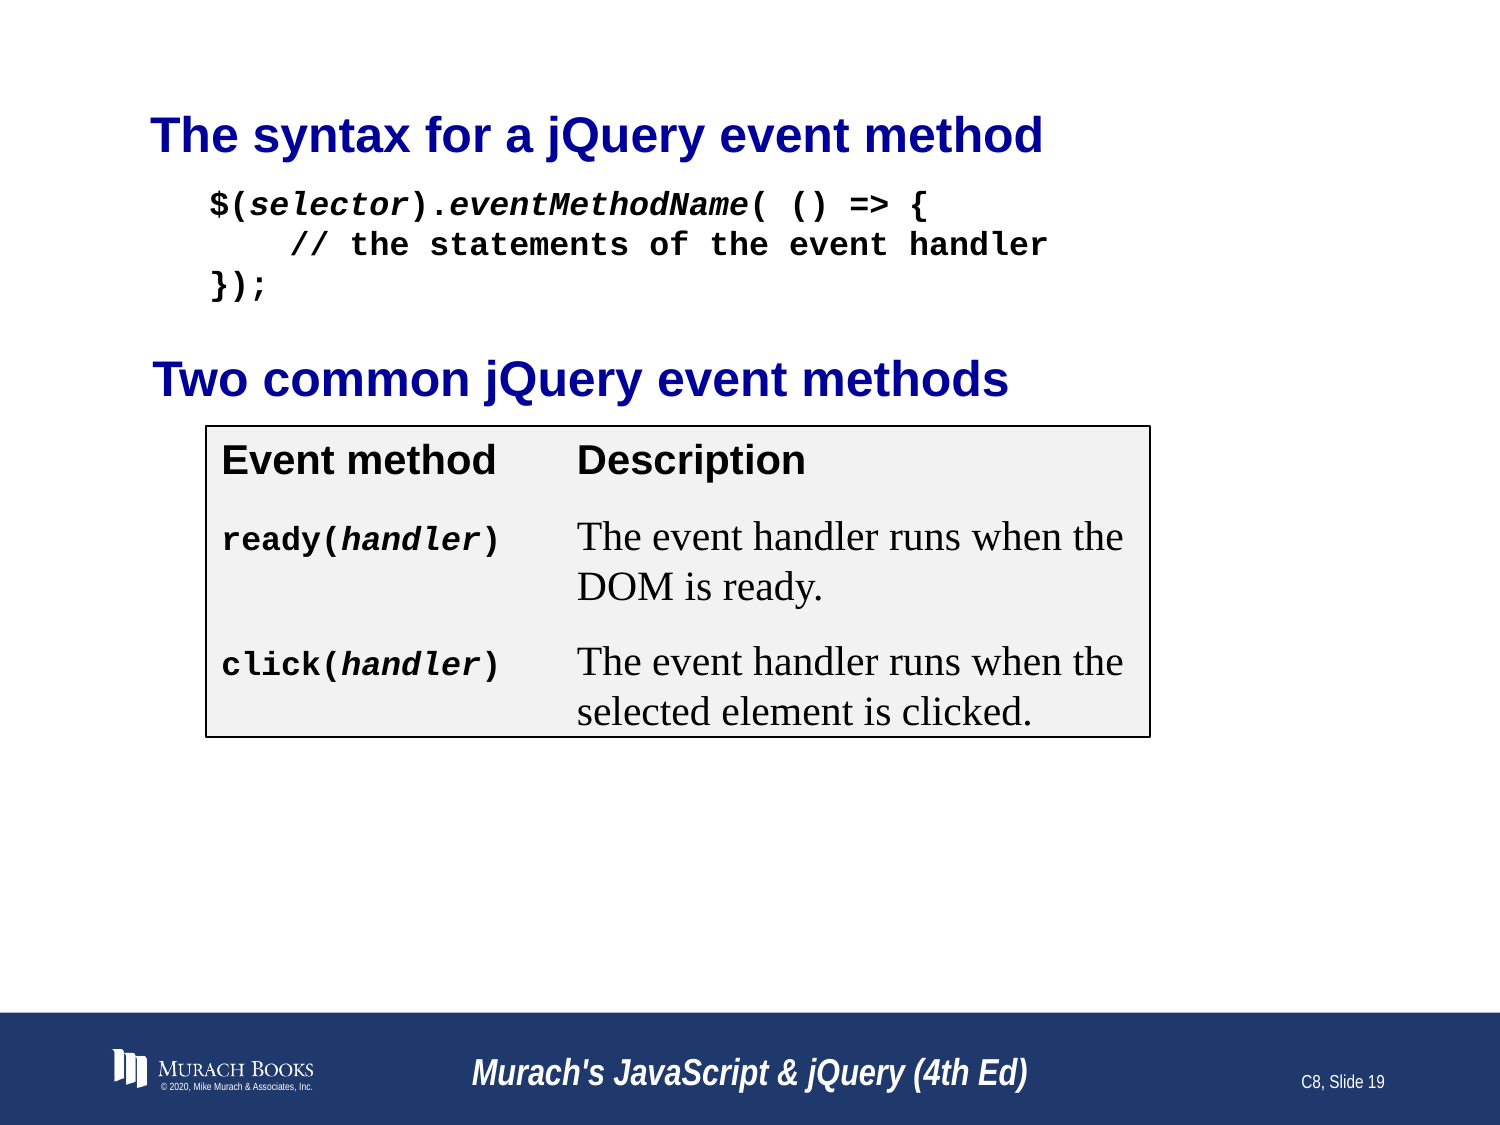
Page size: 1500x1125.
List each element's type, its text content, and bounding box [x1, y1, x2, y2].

slide_number C8, Slide 19 [1087, 1025, 1400, 1100]
footer © 2020, Mike Murach & Associates, Inc. [12, 1025, 463, 1100]
list Event method Description ready(handler) The event handler runs when the DOM is ready. click(handler) The event handler runs when the selected element is clicked. [204, 423, 1153, 740]
title The syntax for a jQuery event method [150, 102, 1350, 164]
list $(selector).eventMethodName( () => { // the statements of the event handler }); Two common jQuery event methods [137, 174, 1350, 625]
slide_number Murach's JavaScript & jQuery (4th Ed) [463, 1025, 1050, 1100]
